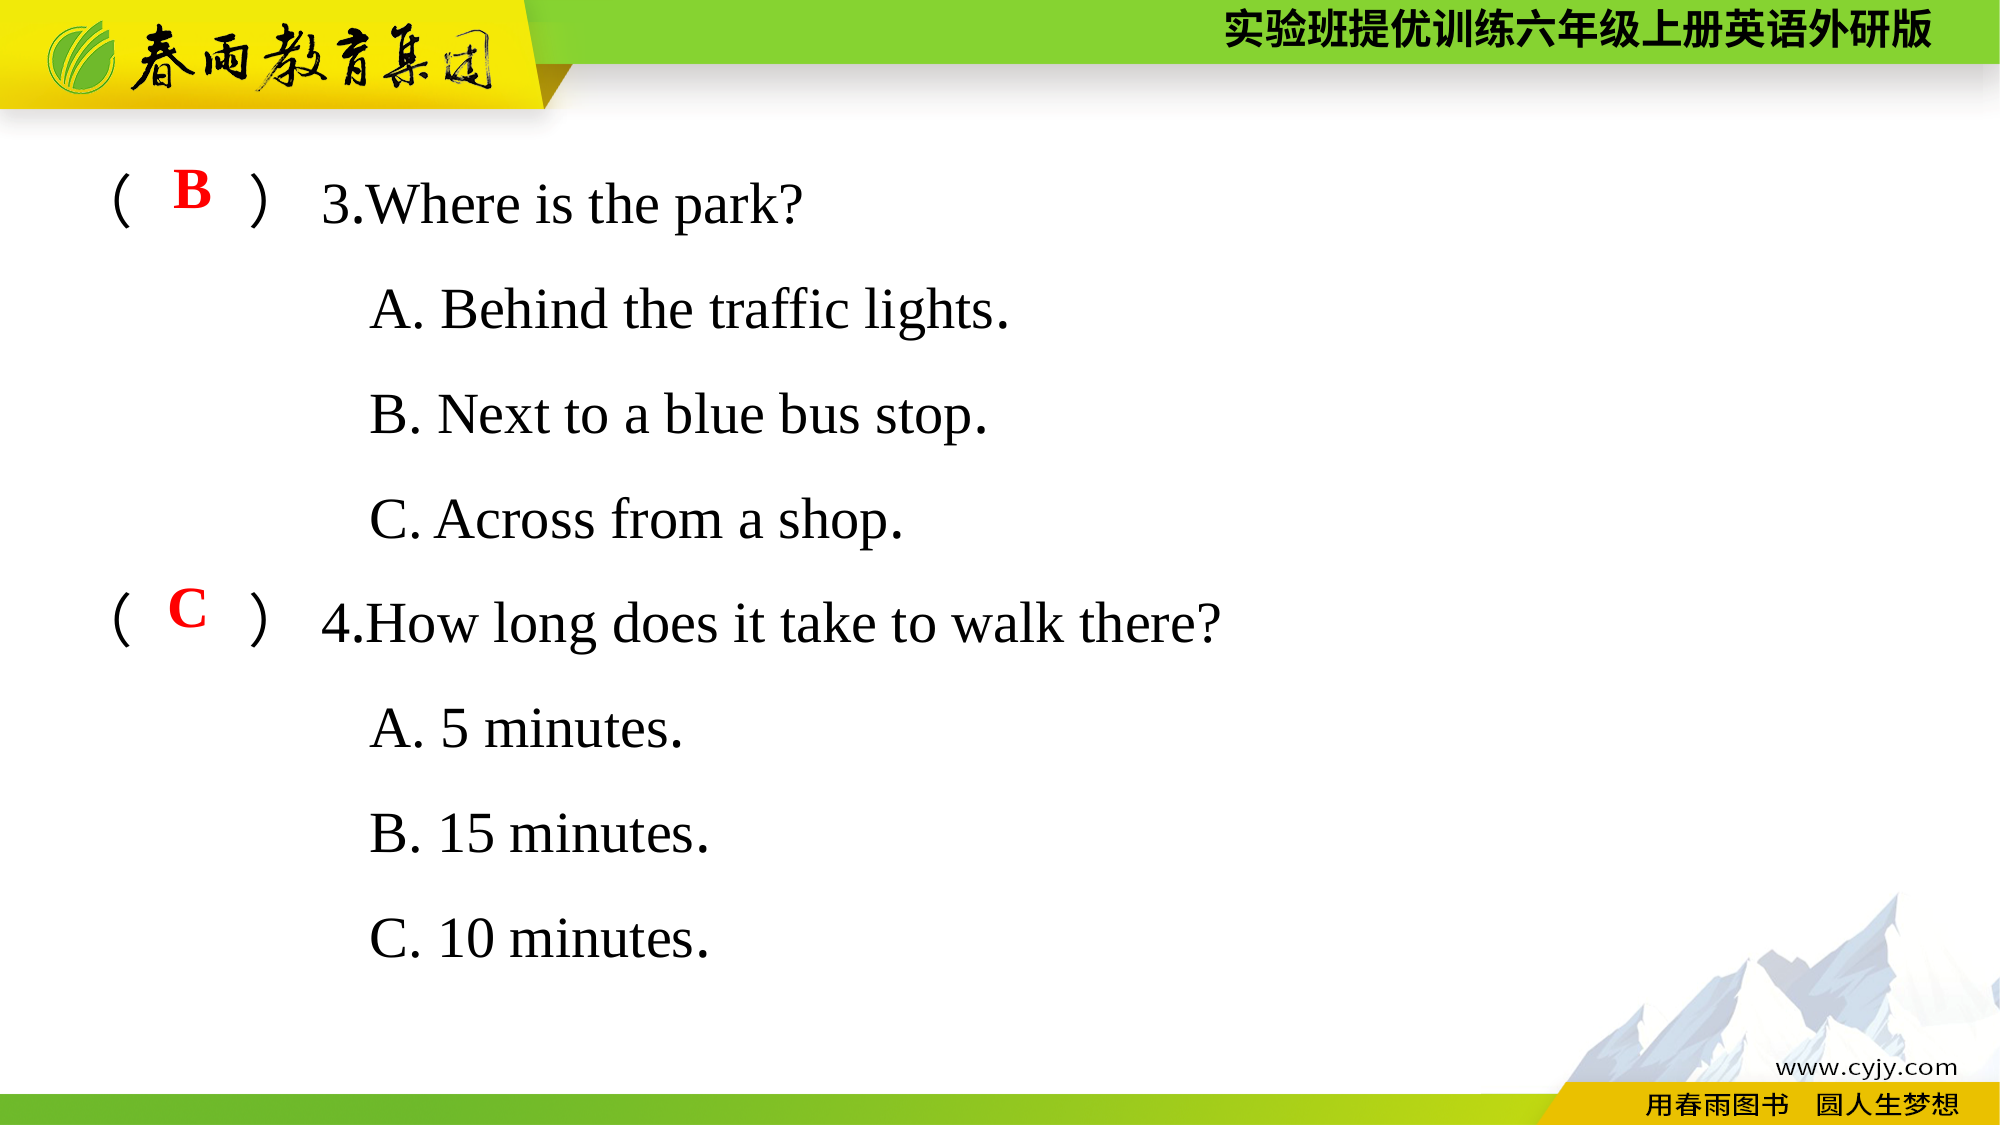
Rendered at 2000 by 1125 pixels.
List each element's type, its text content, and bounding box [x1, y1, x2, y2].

picture [0, 0, 2000, 1125]
text_box C [152, 561, 225, 647]
text_box B [158, 143, 228, 228]
list （ ）3.Where is the park? A. Behind the traffic lights. B. Next to a blue bus stop. C. Across from a shop. （ ）4.How long does it take to walk there? A. 5 minutes. B. 15 minutes. C. 10 minutes. [59, 122, 1944, 986]
